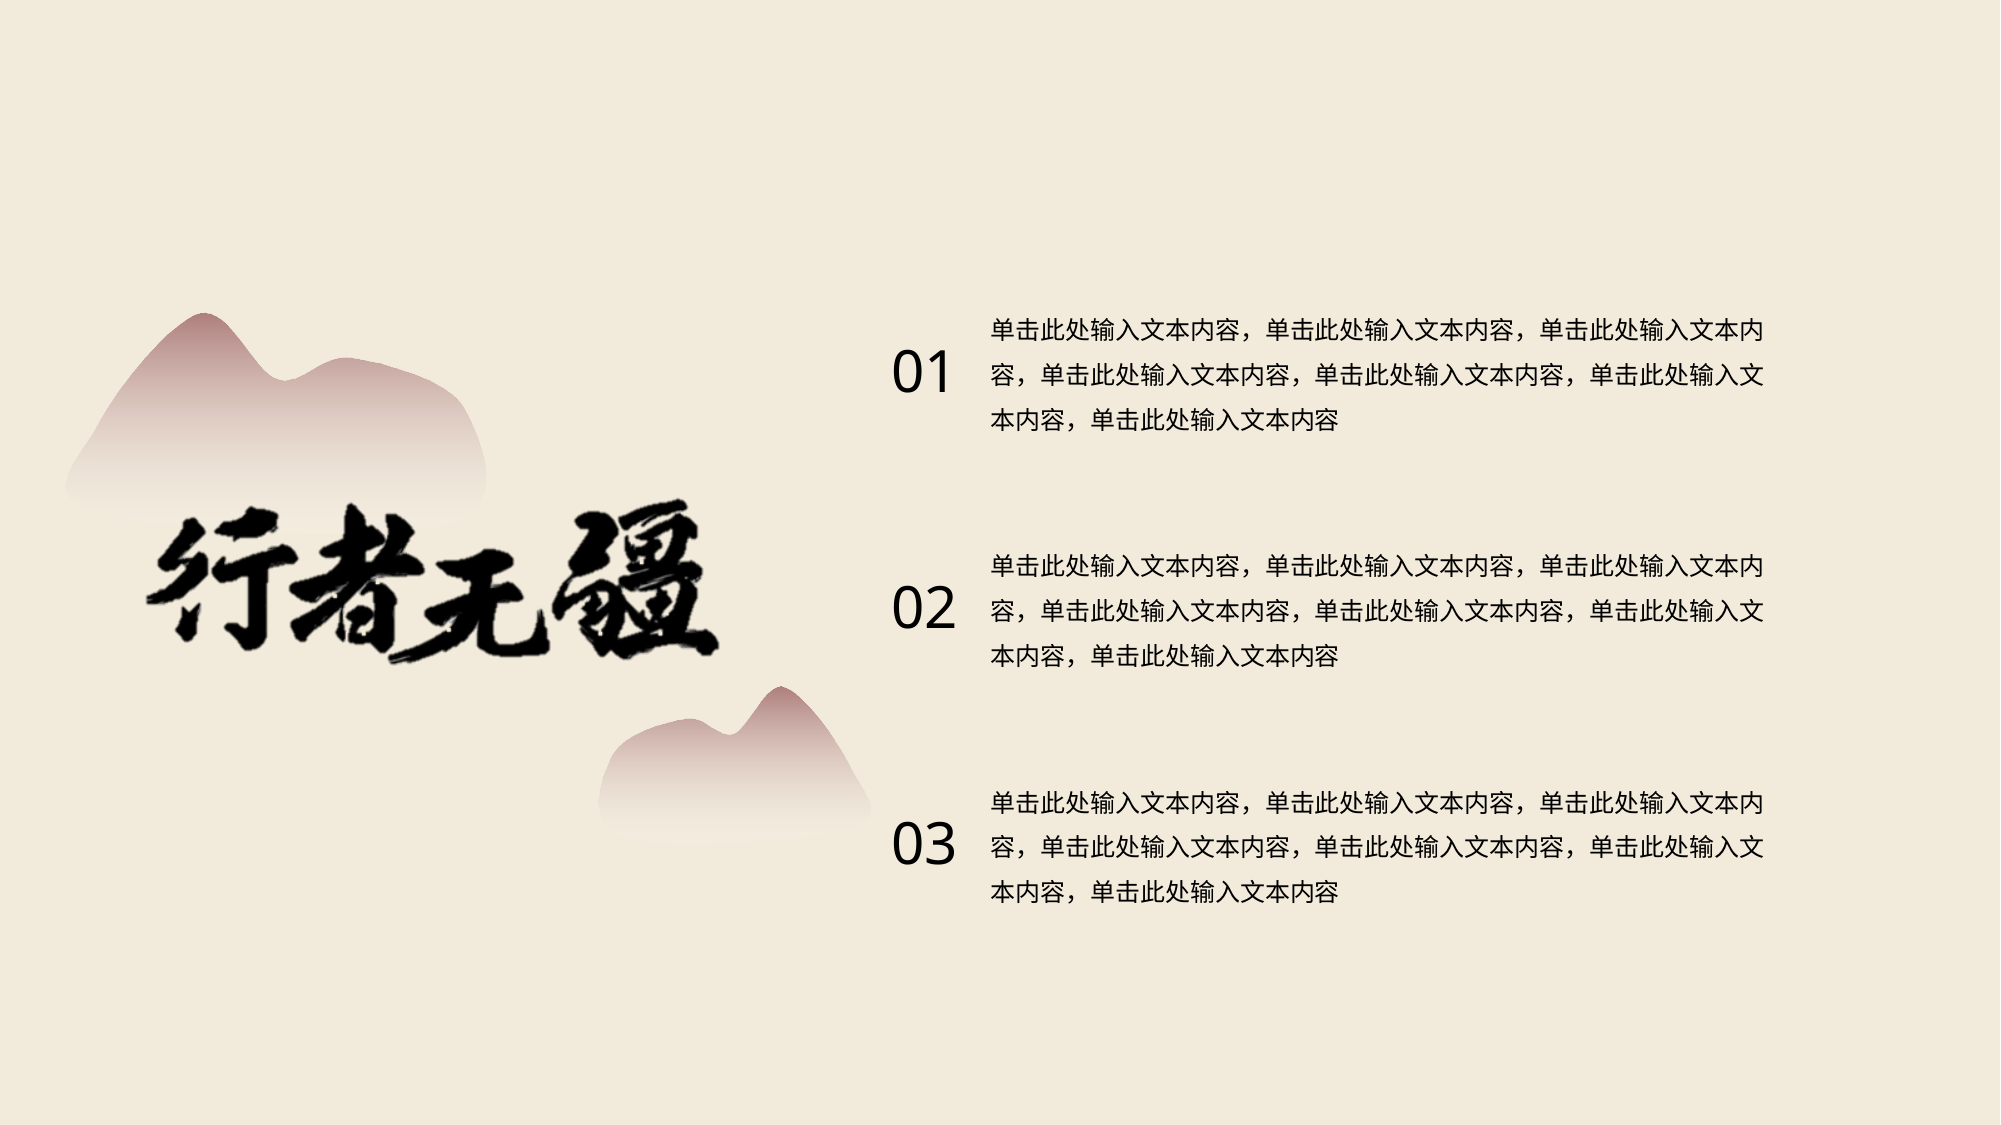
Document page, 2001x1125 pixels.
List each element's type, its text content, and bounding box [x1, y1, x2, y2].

text_box 01 [877, 326, 988, 412]
text_box 03 [877, 798, 988, 884]
text_box 单击此处输入文本内容，单击此处输入文本内容，单击此处输入文本内容，单击此处输入文本内容，单击此处输入文本内容，单击此处输入文本内容，单击此处输入文本内容 [975, 528, 1800, 678]
text_box [597, 685, 872, 844]
text_box [64, 311, 485, 513]
text_box 单击此处输入文本内容，单击此处输入文本内容，单击此处输入文本内容，单击此处输入文本内容，单击此处输入文本内容，单击此处输入文本内容，单击此处输入文本内容 [975, 764, 1800, 915]
picture [93, 454, 735, 687]
text_box 02 [877, 562, 988, 648]
text_box 单击此处输入文本内容，单击此处输入文本内容，单击此处输入文本内容，单击此处输入文本内容，单击此处输入文本内容，单击此处输入文本内容，单击此处输入文本内容 [975, 292, 1800, 442]
